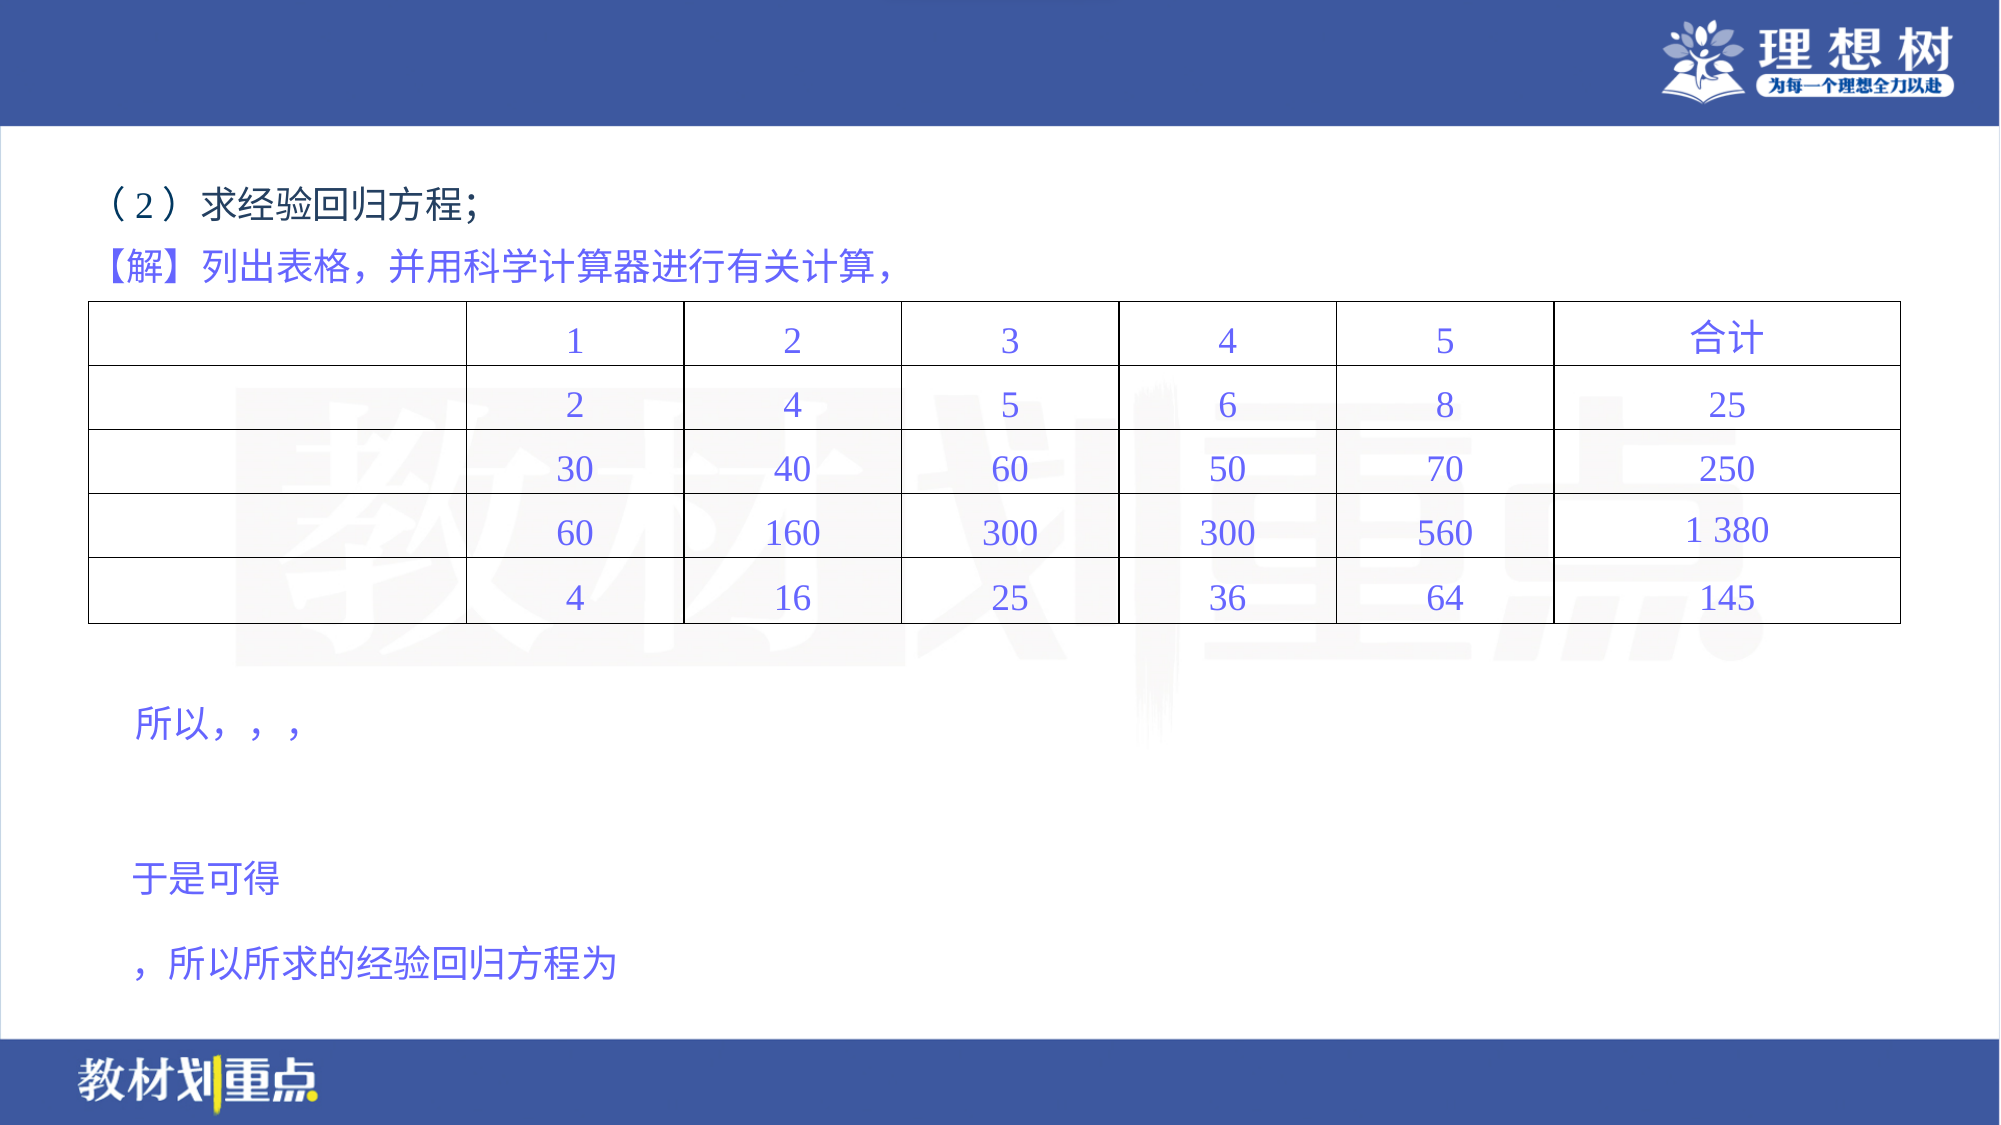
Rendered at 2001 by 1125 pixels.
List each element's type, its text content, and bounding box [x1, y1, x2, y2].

text_box （2）求经验回归方程； [88, 159, 1911, 220]
text_box 【解】列出表格，并用科学计算器进行有关计算， [88, 221, 1911, 281]
picture [0, 0, 2000, 1125]
